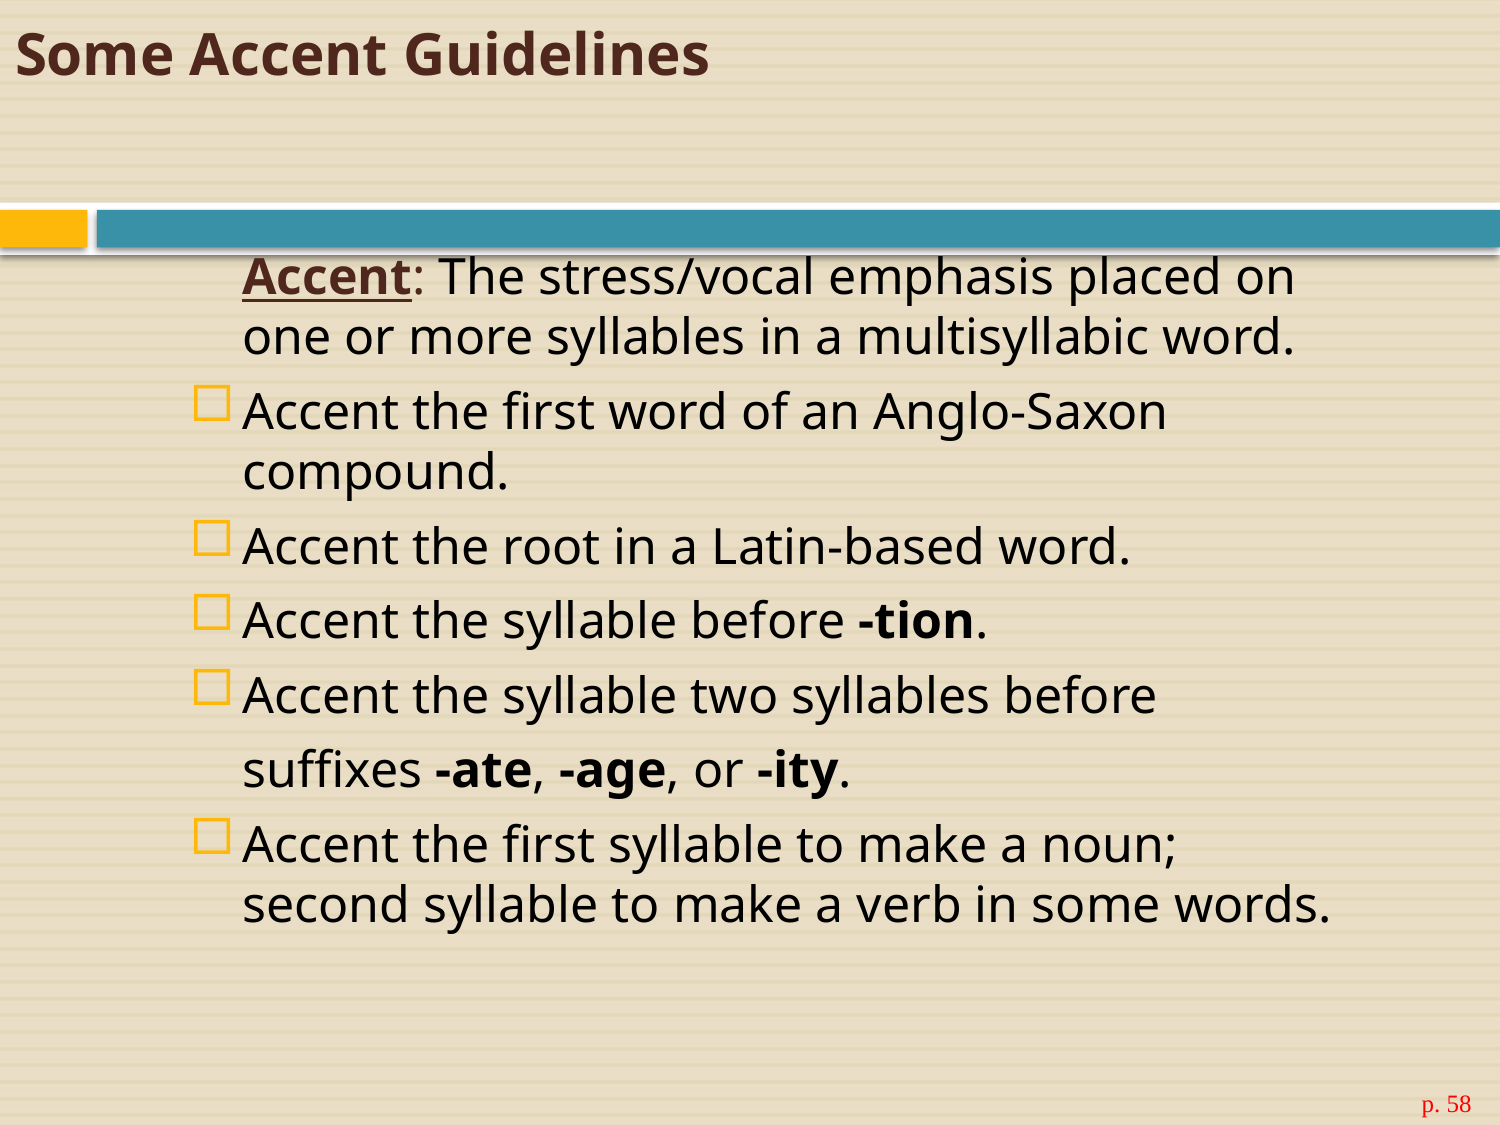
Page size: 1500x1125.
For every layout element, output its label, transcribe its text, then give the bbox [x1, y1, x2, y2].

list Accent: The stress/vocal emphasis placed on one or more syllables in a multisyllabic word. Accent the first word of an Anglo-Saxon compound. Accent the root in a Latin-based word. Accent the syllable before -tion. Accent the syllable two syllables before suffixes -ate, -age, or -ity. Accent the first syllable to make a noun; second syllable to make a verb in some words. [174, 237, 1363, 1051]
text_box p. 58 [1406, 1079, 1500, 1125]
title Some Accent Guidelines [0, 0, 738, 104]
